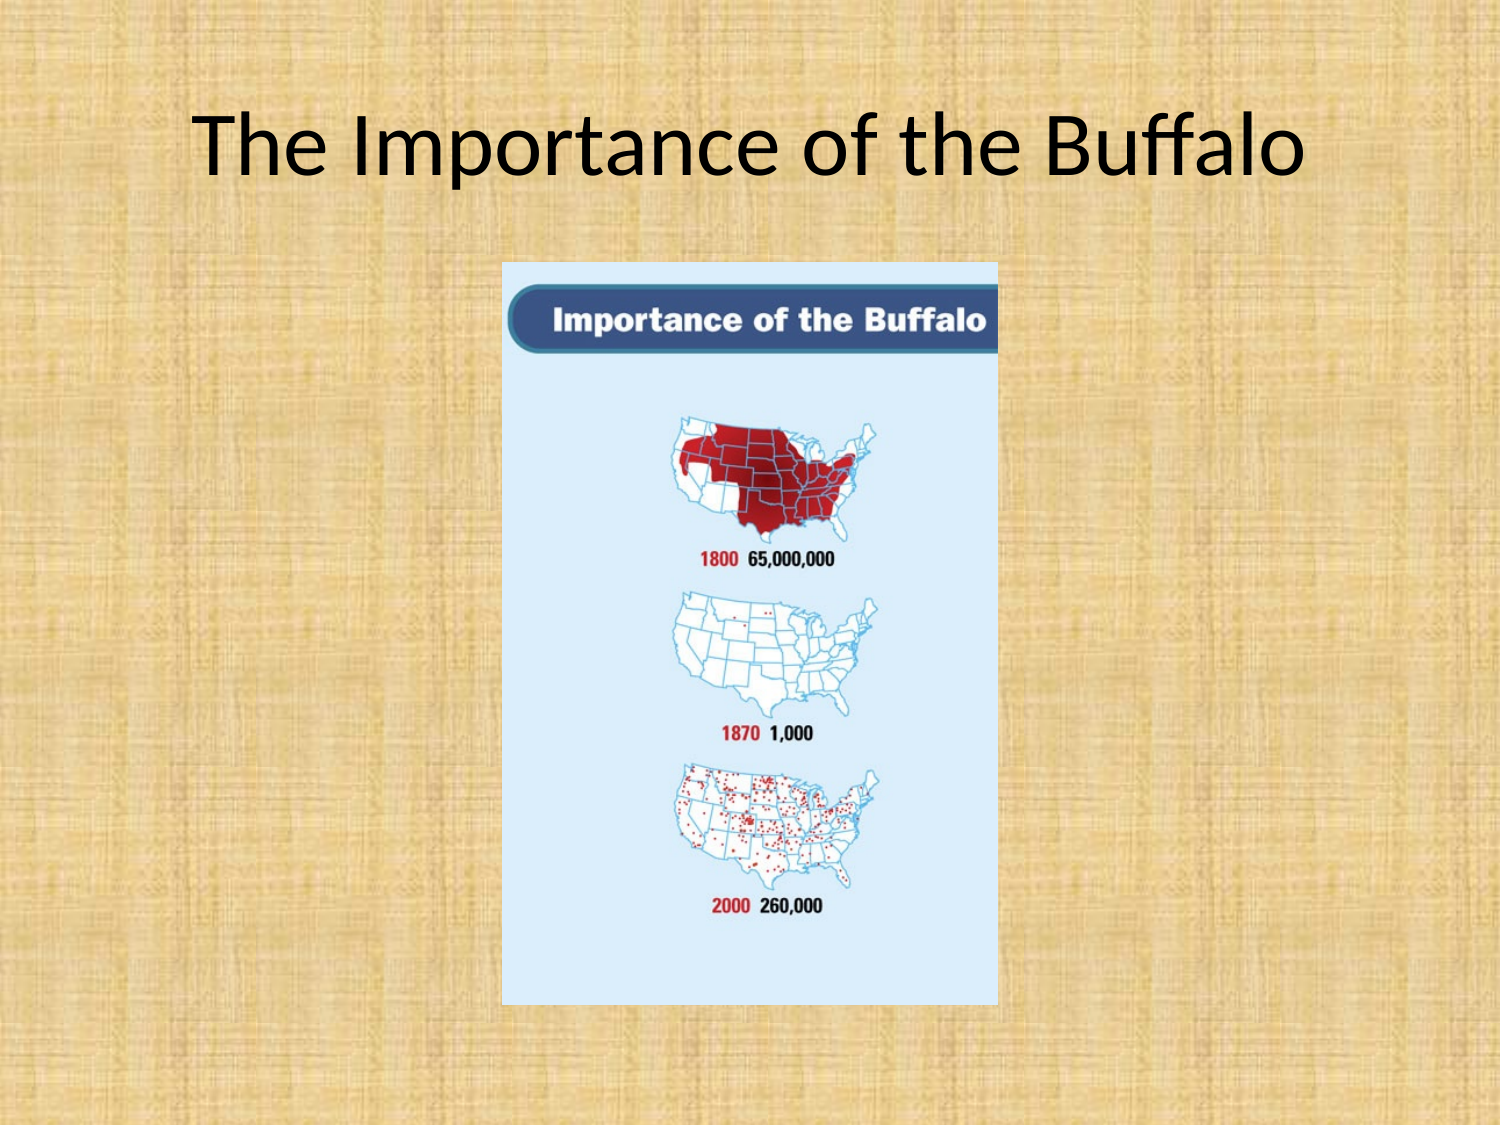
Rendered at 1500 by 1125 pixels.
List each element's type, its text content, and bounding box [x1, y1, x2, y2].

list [74, 262, 1426, 1006]
picture [0, 0, 1500, 1125]
title The Importance of the Buffalo [75, 45, 1425, 233]
